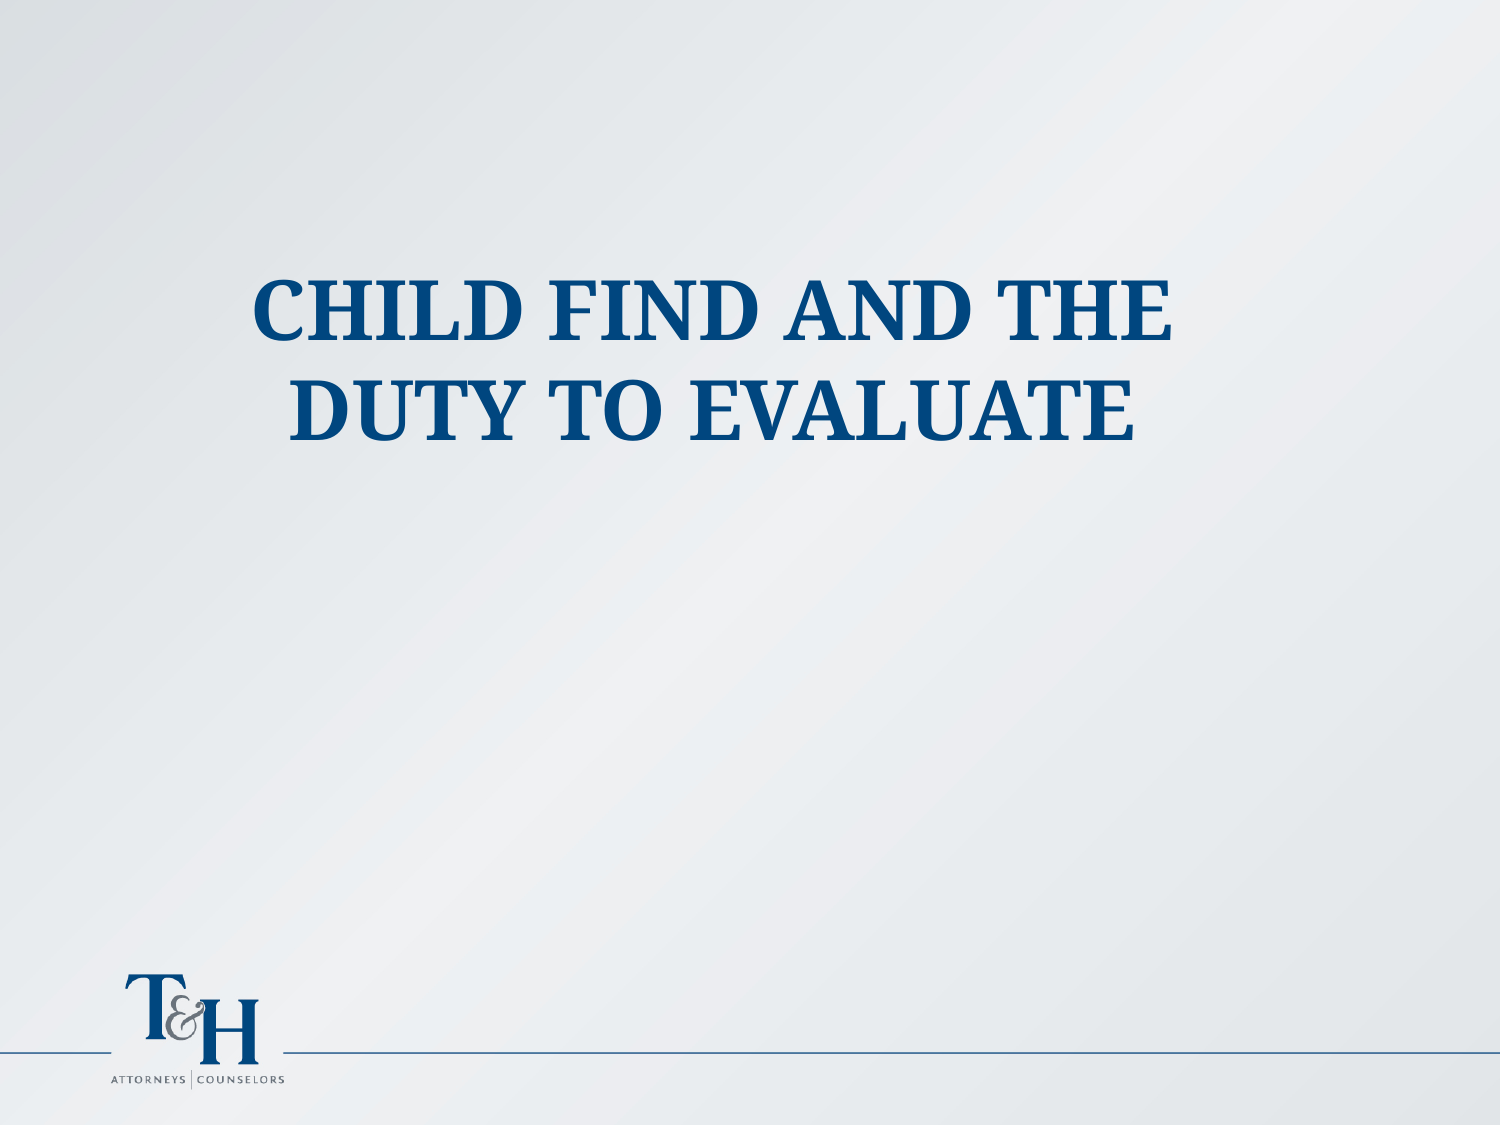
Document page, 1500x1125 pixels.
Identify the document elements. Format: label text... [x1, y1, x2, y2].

text_box CHILD FIND AND THE DUTY TO EVALUATE [200, 249, 1225, 465]
picture [0, 0, 1500, 1125]
